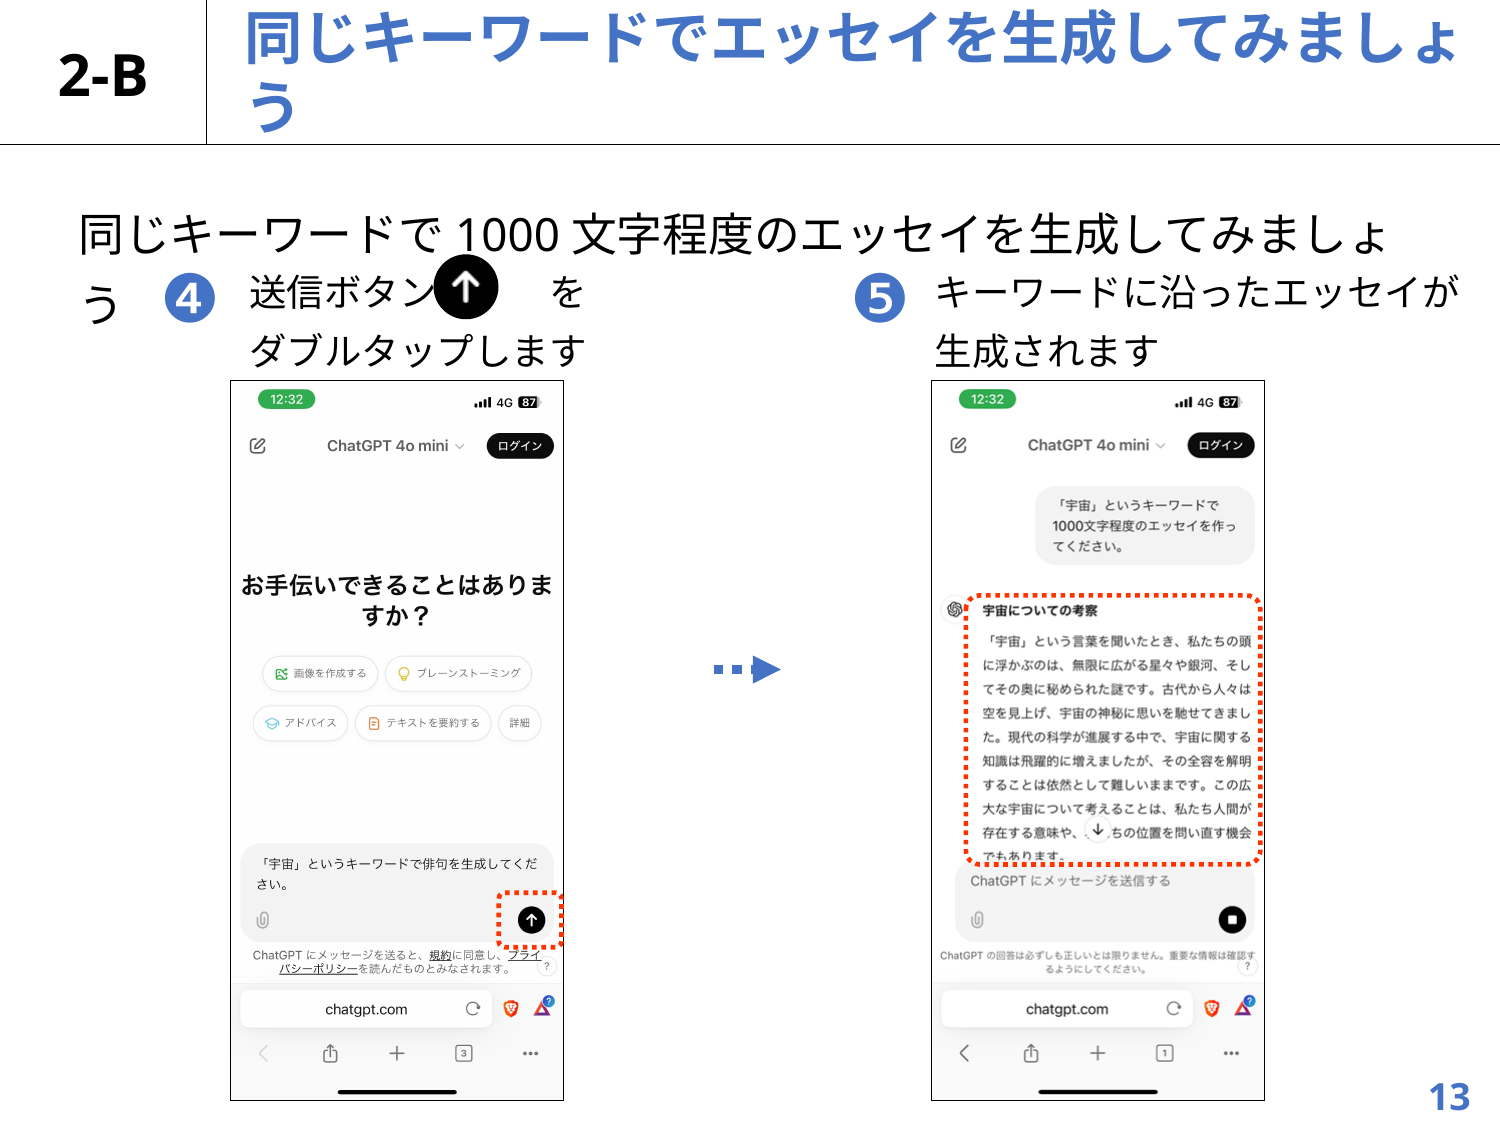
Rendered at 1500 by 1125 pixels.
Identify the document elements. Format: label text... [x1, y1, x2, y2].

text_box 送信ボタン を ダブルタップします [234, 248, 836, 381]
title 2-B [0, 0, 207, 147]
picture [230, 380, 564, 1101]
text_box ❺ [835, 248, 919, 343]
text_box 13 [1402, 1065, 1497, 1125]
text_box 同じキーワードでエッセイを生成してみましょう [230, 0, 1500, 158]
text_box 同じキーワードで1000文字程度のエッセイを生成してみましょう [63, 181, 1437, 254]
picture [433, 254, 499, 320]
text_box キーワードに沿ったエッセイが 生成されます [919, 248, 1500, 380]
text_box ❹ [145, 248, 223, 343]
picture [931, 380, 1265, 1101]
